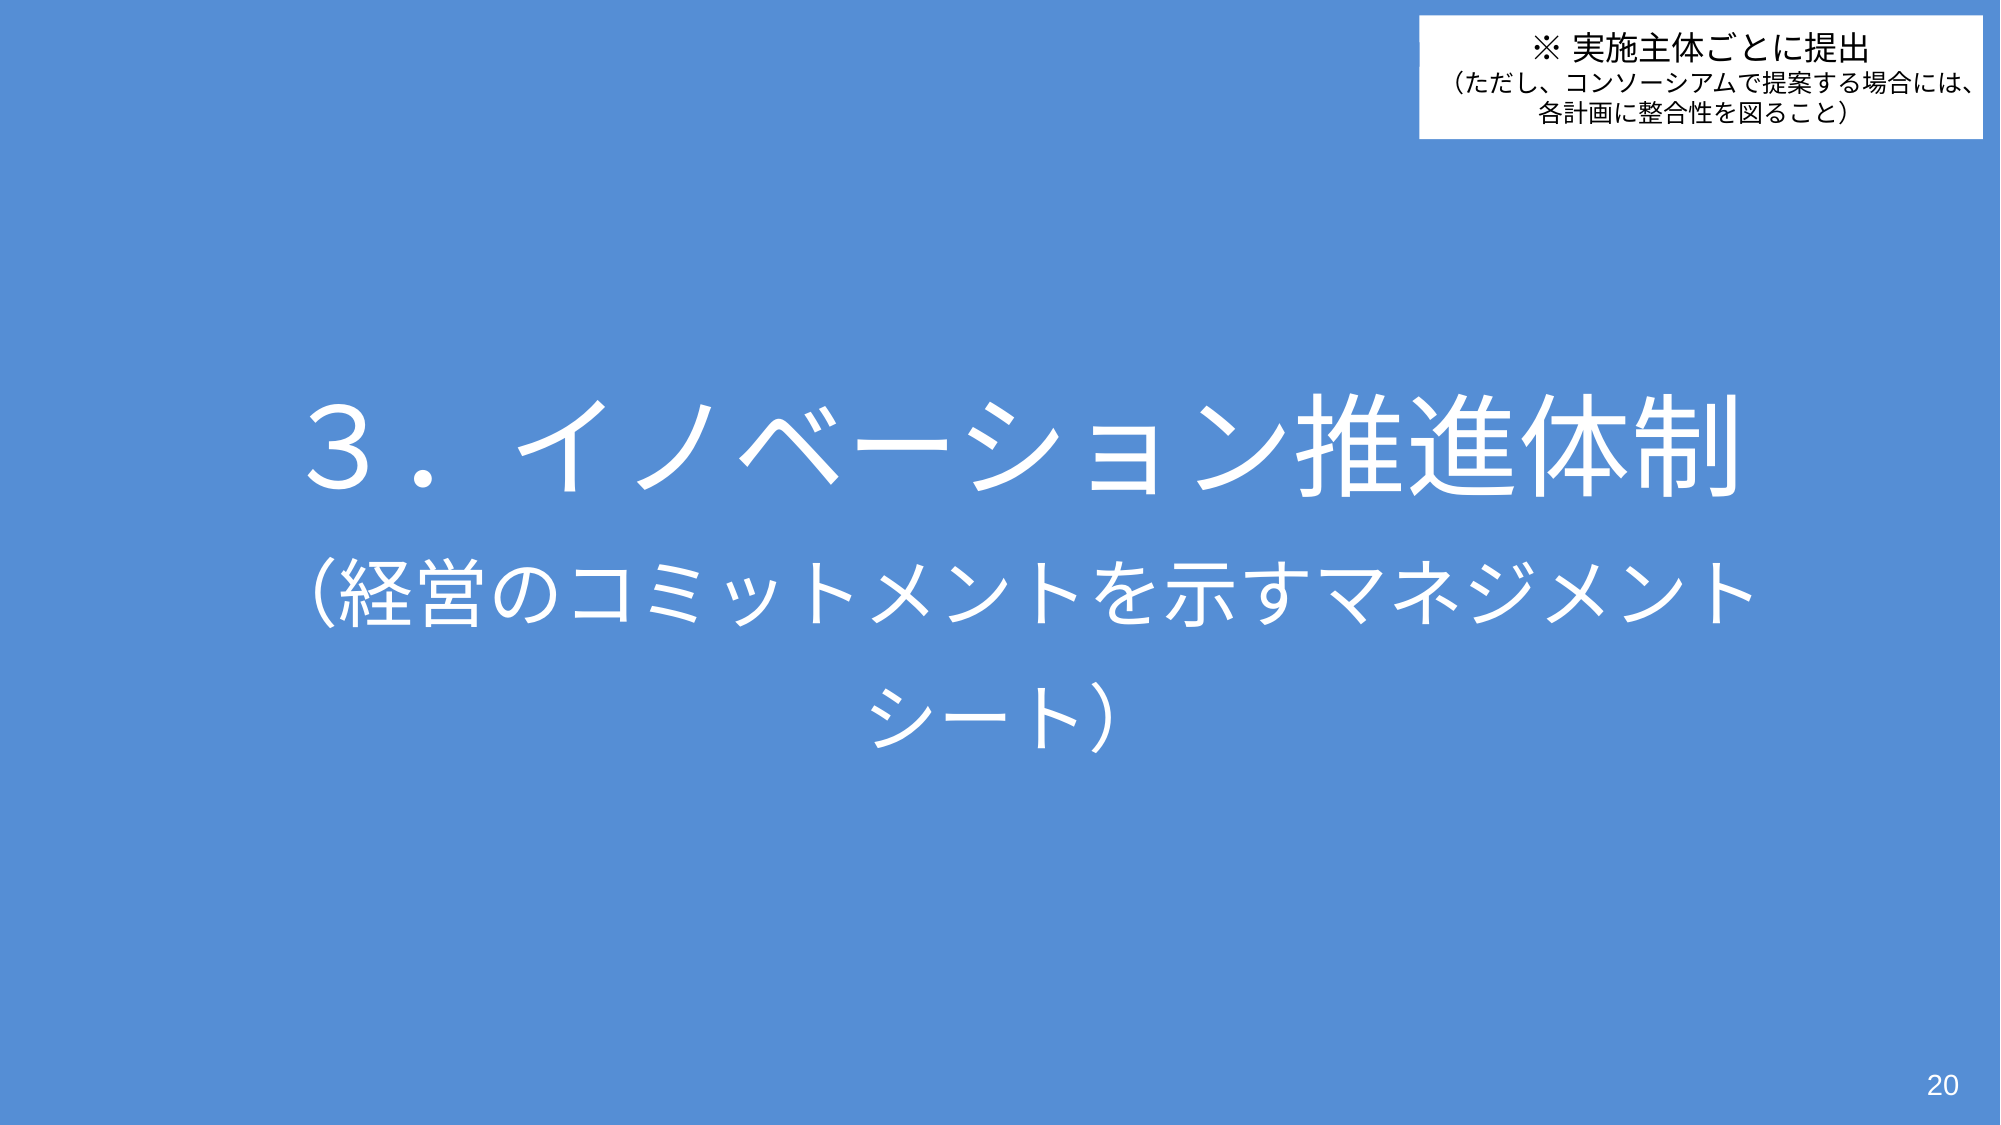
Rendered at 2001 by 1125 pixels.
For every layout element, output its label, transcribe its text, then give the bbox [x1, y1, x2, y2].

text_box ※実施主体ごとに提出 （ただし、コンソーシアムで提案する場合には、 各計画に整合性を図ること） [1418, 14, 1984, 141]
text_box ３．イノベーション推進体制 （経営のコミットメントを示すマネジメントシート） [184, 299, 1843, 826]
